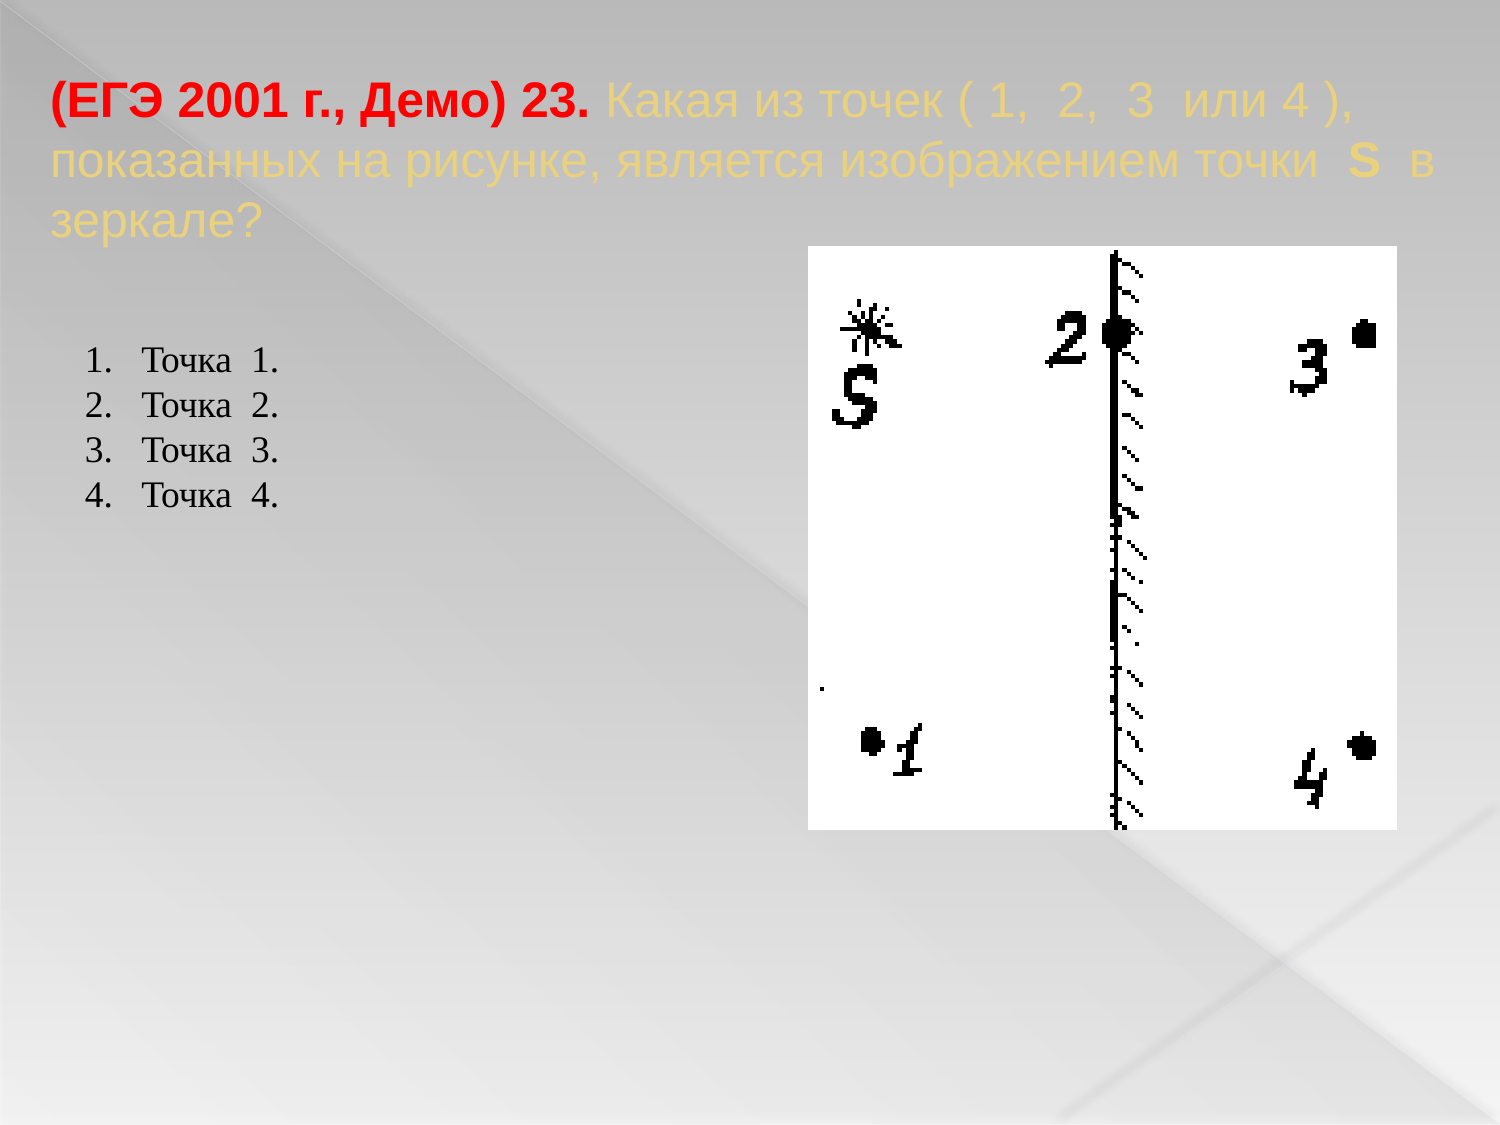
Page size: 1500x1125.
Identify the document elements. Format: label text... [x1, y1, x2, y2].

text_box Точка 1. Точка 2. Точка 3. Точка 4. [70, 328, 774, 523]
picture [808, 245, 1397, 831]
title (ЕГЭ 2001 г., Демо) 23. Какая из точек ( 1, 2, 3 или 4 ), показанных на рисунке, является изображением точки S в зеркале? [35, 45, 1465, 270]
